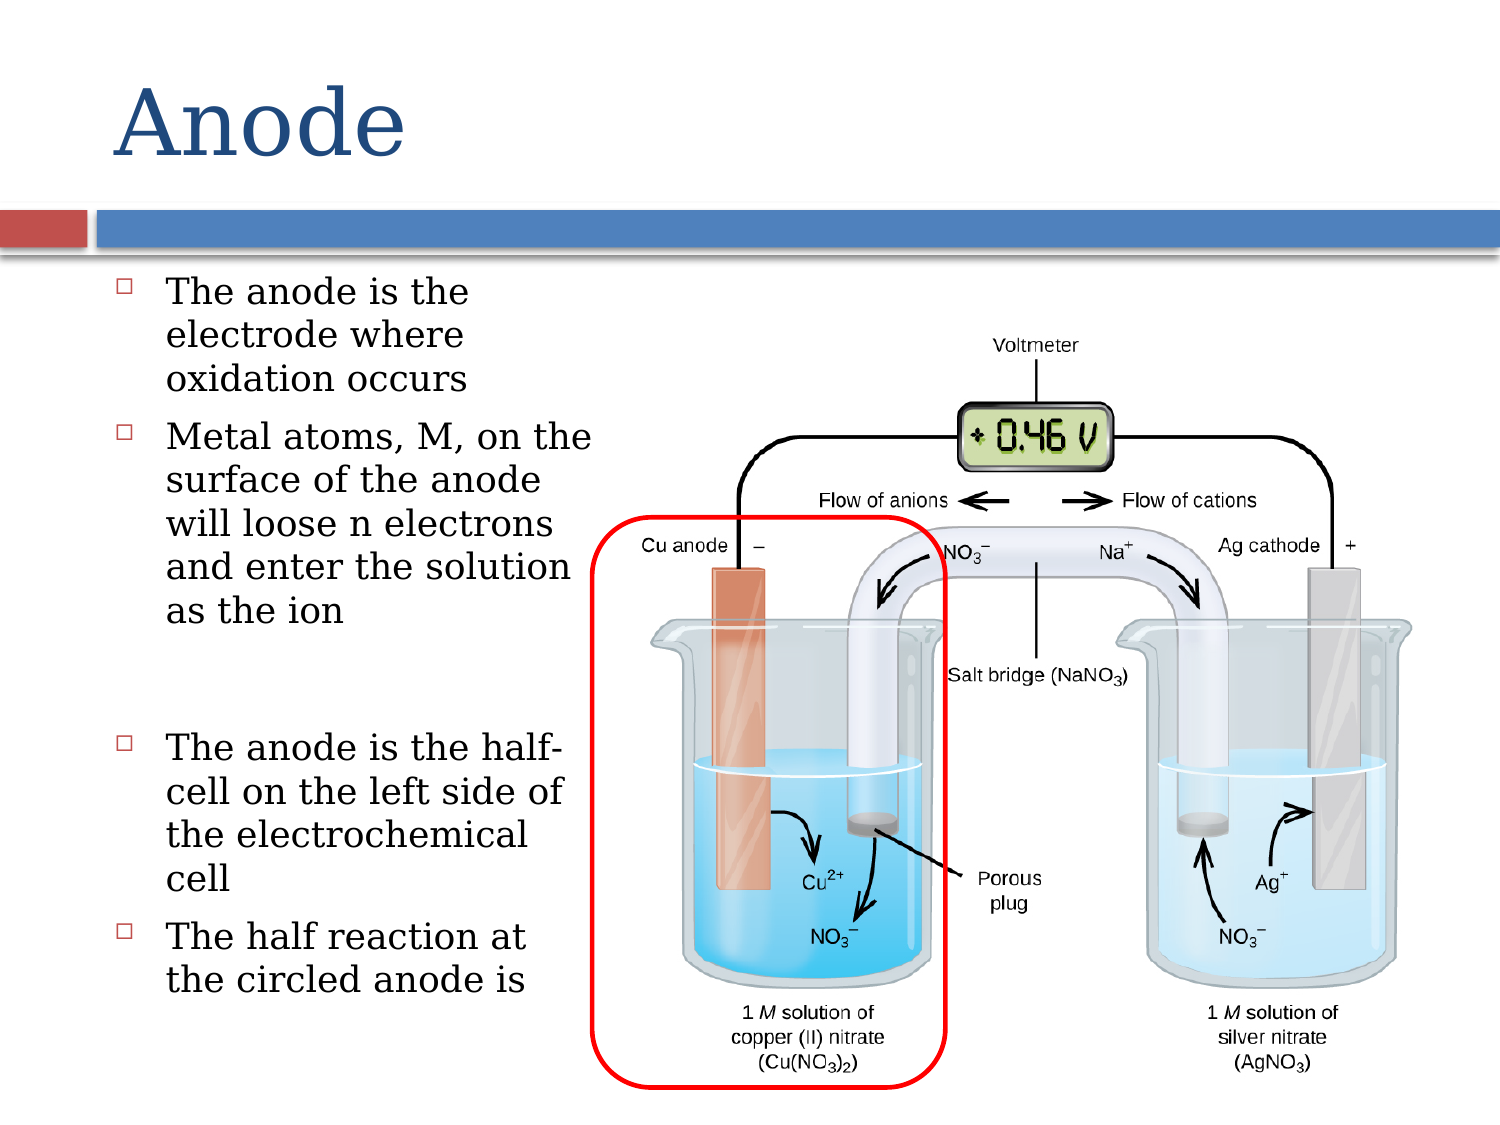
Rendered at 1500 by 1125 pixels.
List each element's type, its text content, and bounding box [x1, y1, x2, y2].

text_box [590, 527, 615, 1078]
picture [621, 317, 1438, 1088]
title Anode [99, 37, 1438, 200]
